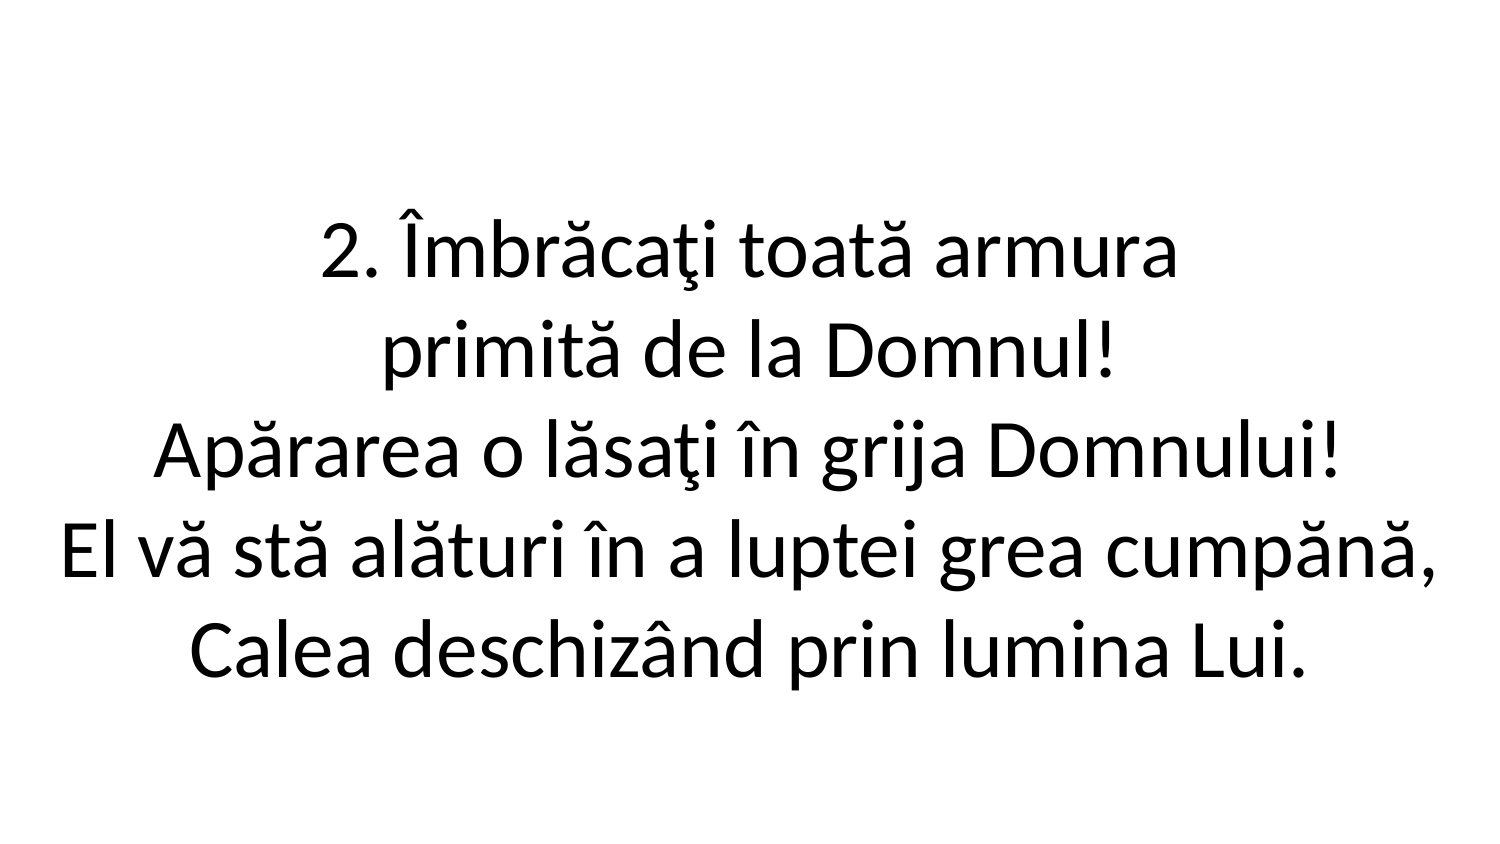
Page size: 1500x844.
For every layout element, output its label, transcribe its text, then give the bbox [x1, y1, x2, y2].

text_box 2. Îmbrăcaţi toată armura primită de la Domnul! Apărarea o lăsaţi în grija Domnului! El vă stă alături în a luptei grea cumpănă, Calea deschizând prin lumina Lui. [44, 142, 1456, 702]
